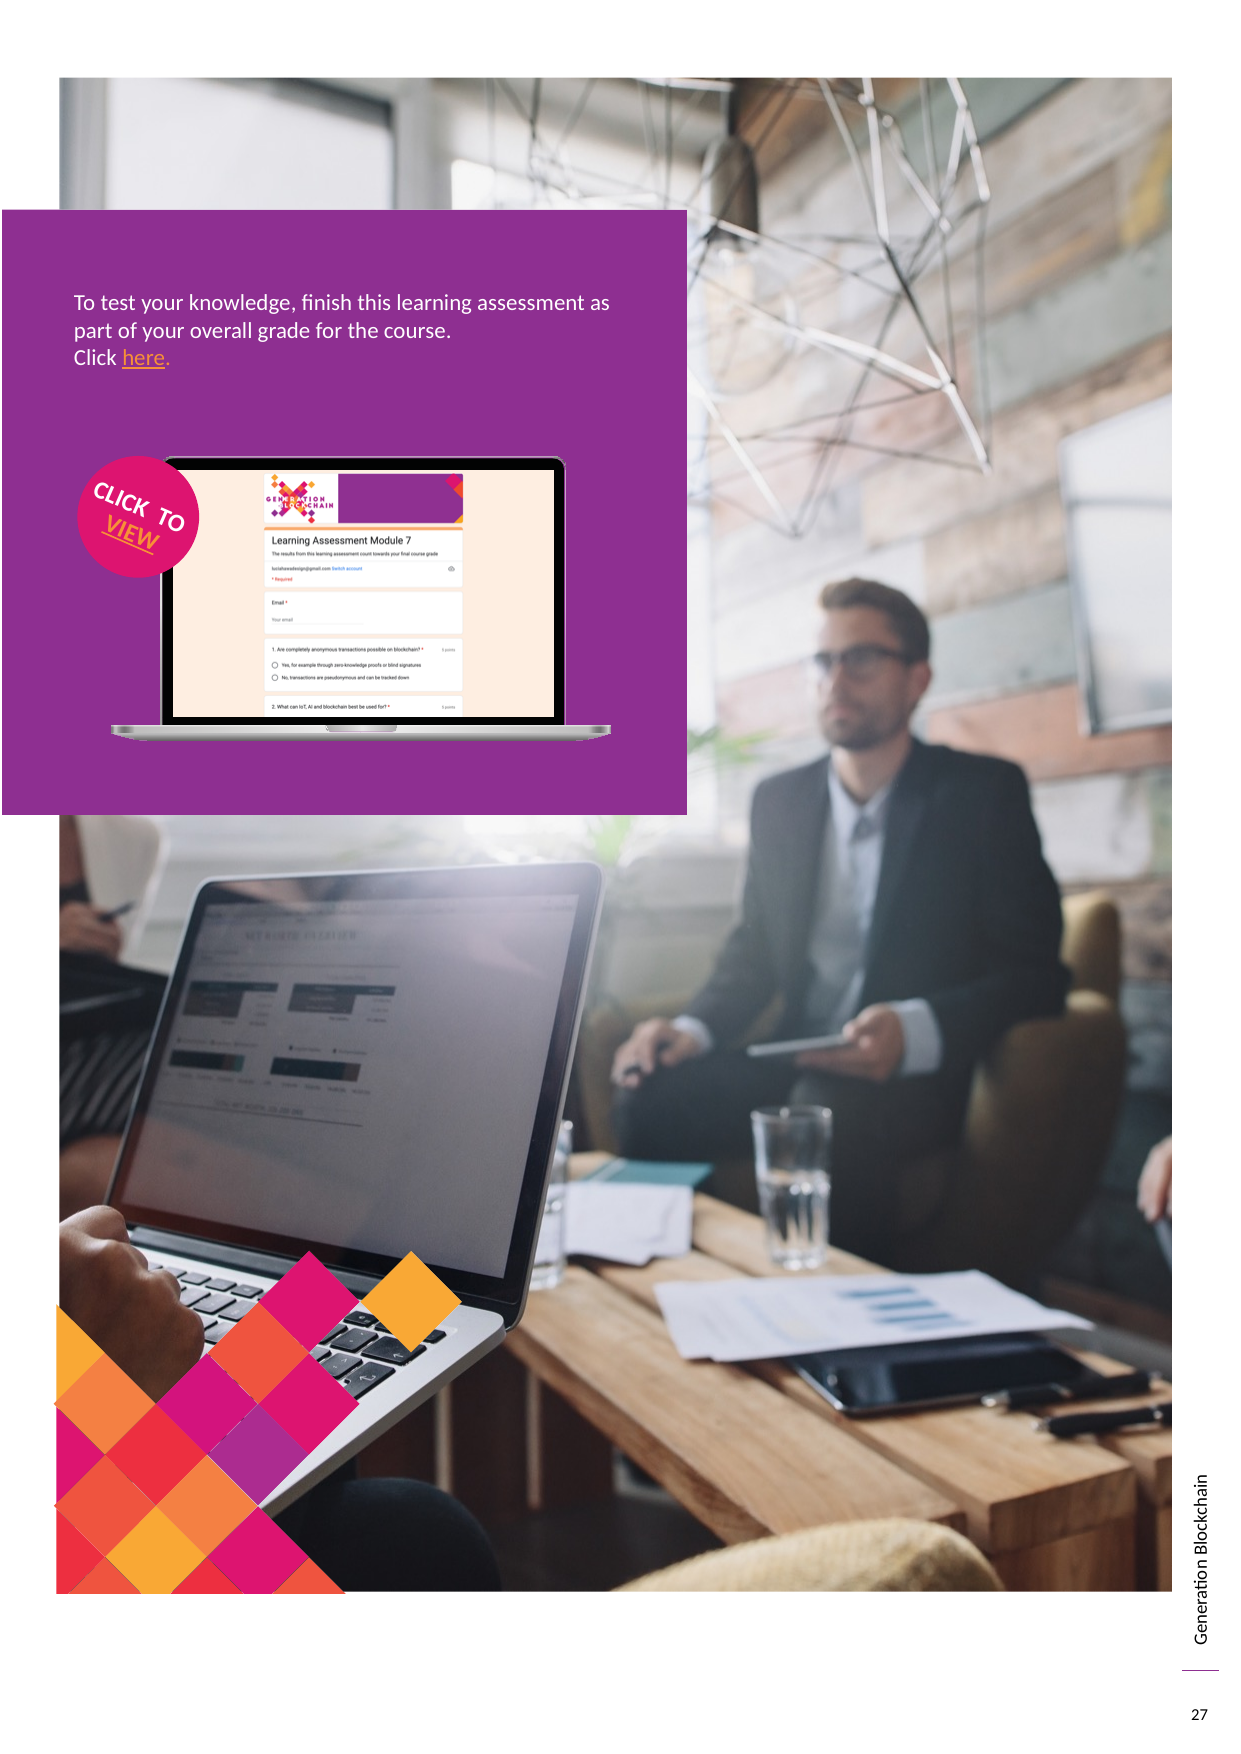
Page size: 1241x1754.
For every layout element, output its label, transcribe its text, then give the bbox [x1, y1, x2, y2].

slide_number 27 [1170, 1692, 1229, 1736]
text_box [111, 456, 611, 741]
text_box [68, 455, 204, 578]
picture [59, 77, 1172, 1592]
